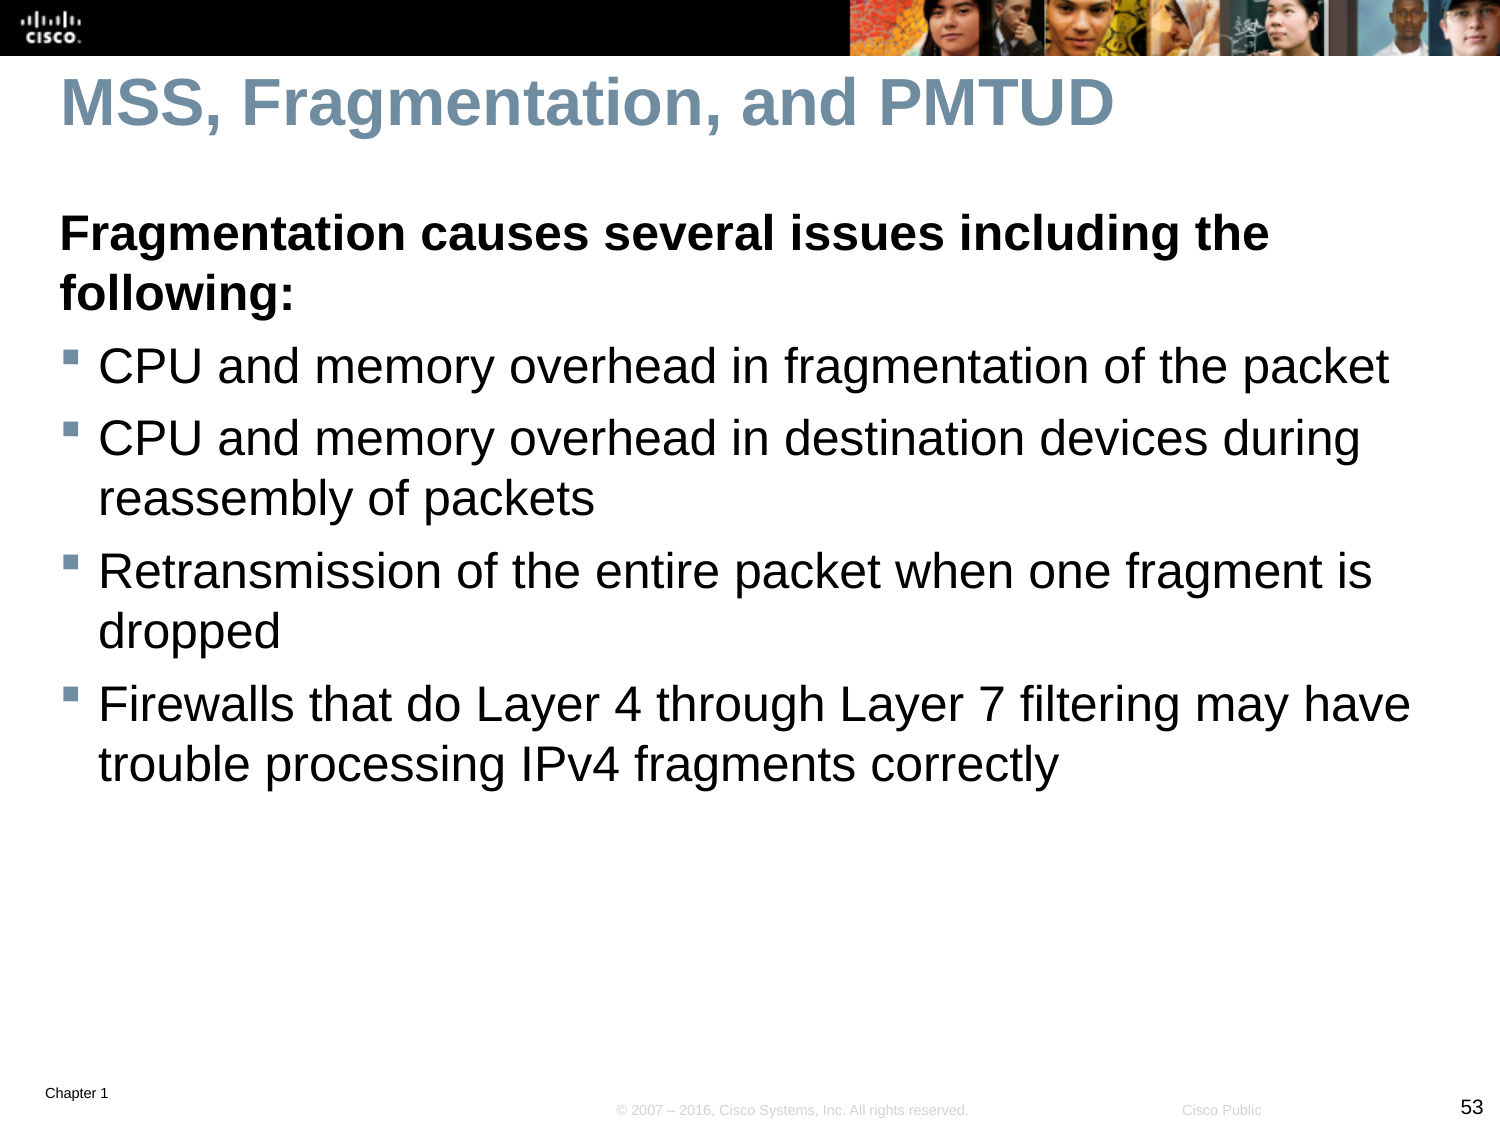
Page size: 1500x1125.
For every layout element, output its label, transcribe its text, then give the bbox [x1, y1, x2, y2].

title MSS, Fragmentation, and PMTUD [45, 59, 1444, 182]
picture [0, 0, 1500, 56]
list Fragmentation causes several issues including the following: CPU and memory overhead in fragmentation of the packet CPU and memory overhead in destination devices during reassembly of packets Retransmission of the entire packet when one fragment is dropped Firewalls that do Layer 4 through Layer 7 filtering may have trouble processing IPv4 fragments correctly [45, 193, 1444, 1037]
